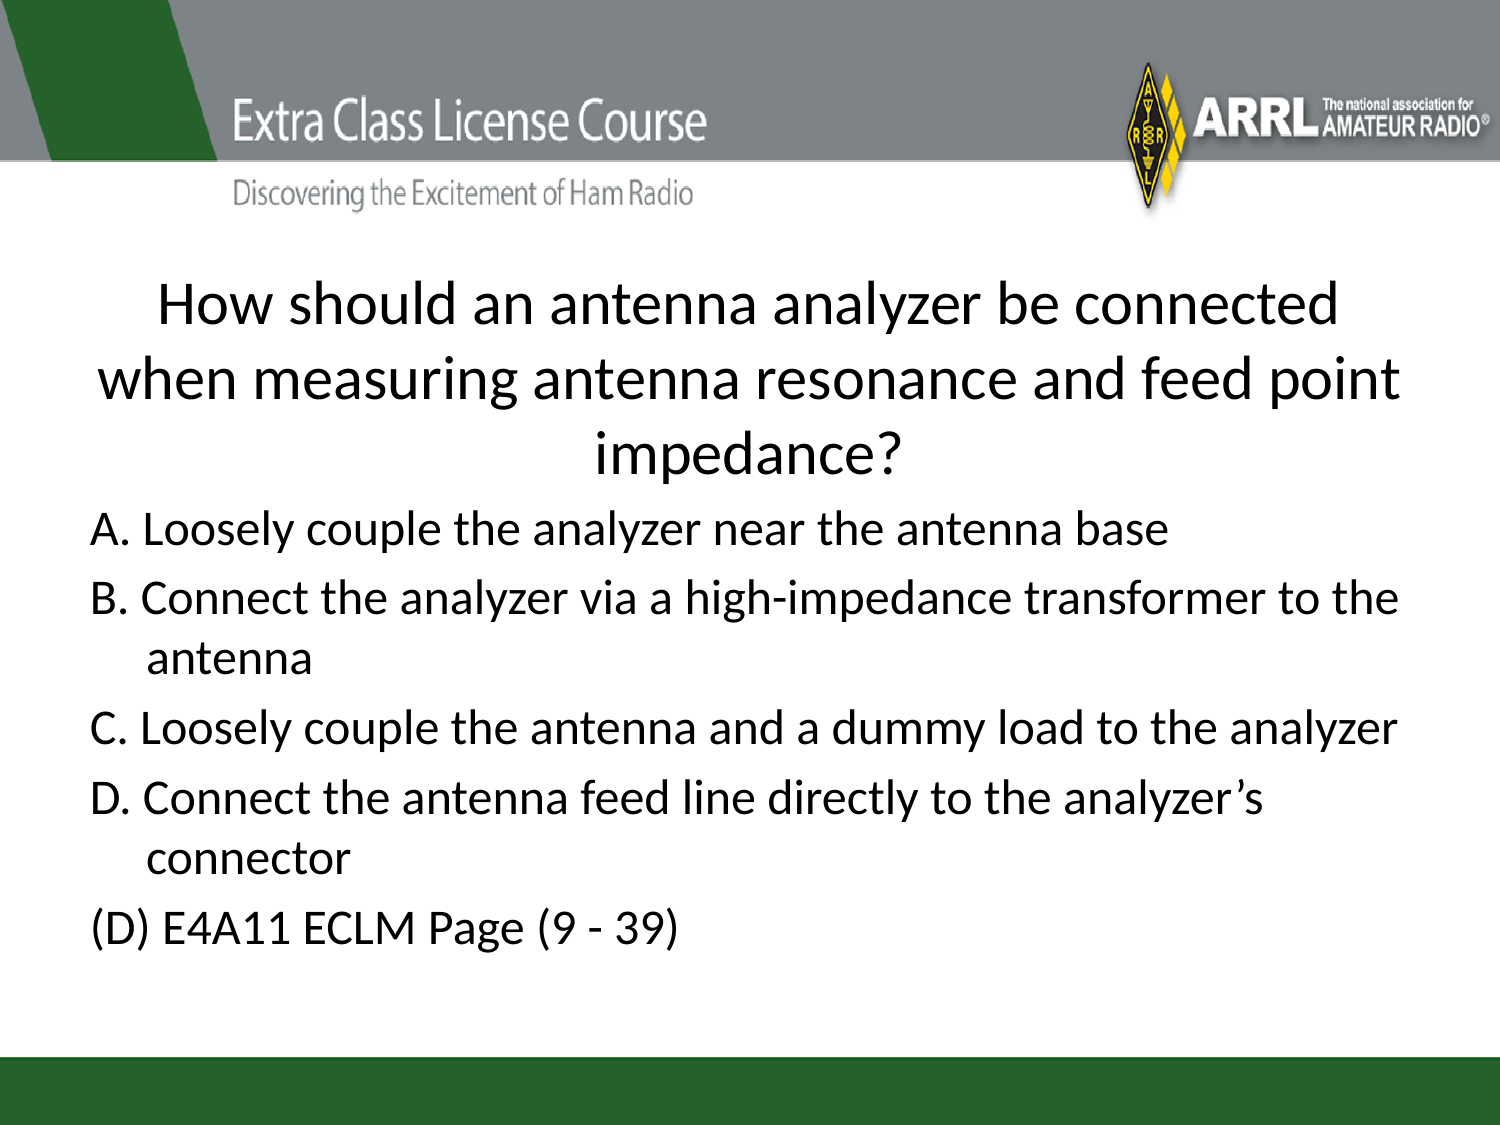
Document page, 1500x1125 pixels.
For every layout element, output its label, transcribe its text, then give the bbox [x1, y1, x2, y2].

picture [0, 0, 1500, 1125]
title How should an antenna analyzer be connected when measuring antenna resonance and feed point impedance? [75, 254, 1425, 435]
list A. Loosely couple the analyzer near the antenna base B. Connect the analyzer via a high-impedance transformer to the antenna C. Loosely couple the antenna and a dummy load to the analyzer D. Connect the antenna feed line directly to the analyzer’s connector (D) E4A11 ECLM Page (9 - 39) [75, 487, 1425, 1005]
